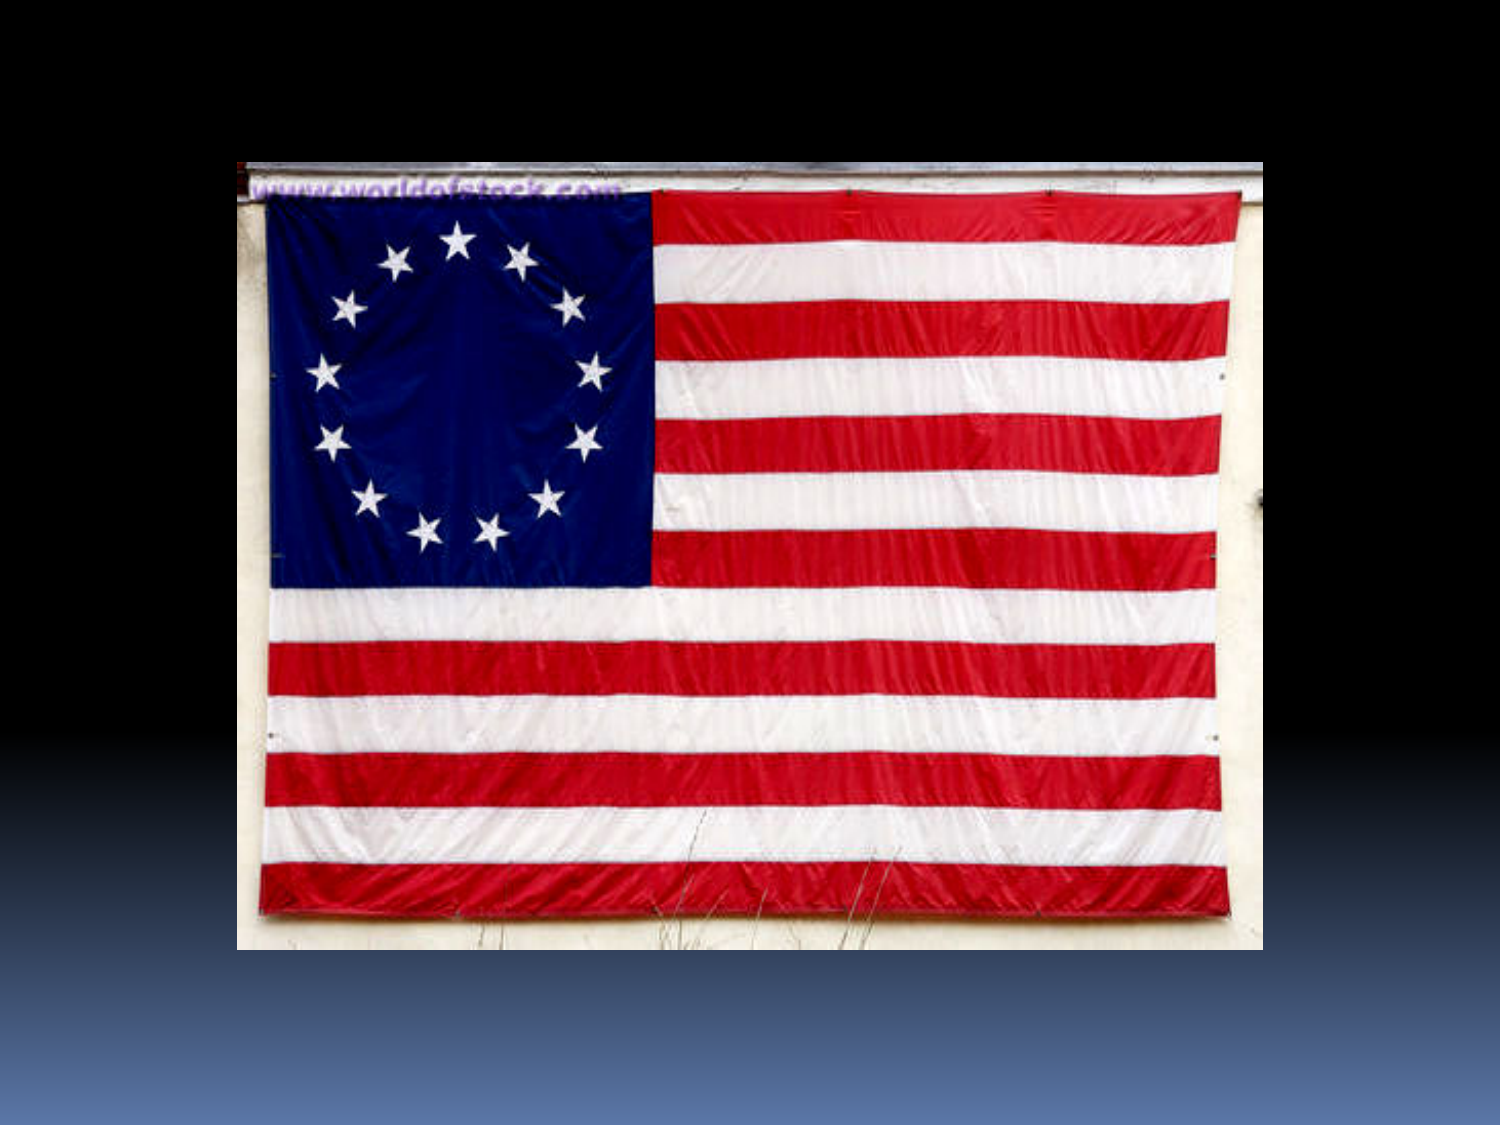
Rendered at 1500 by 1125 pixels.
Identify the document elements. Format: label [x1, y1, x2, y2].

picture [237, 162, 1263, 951]
